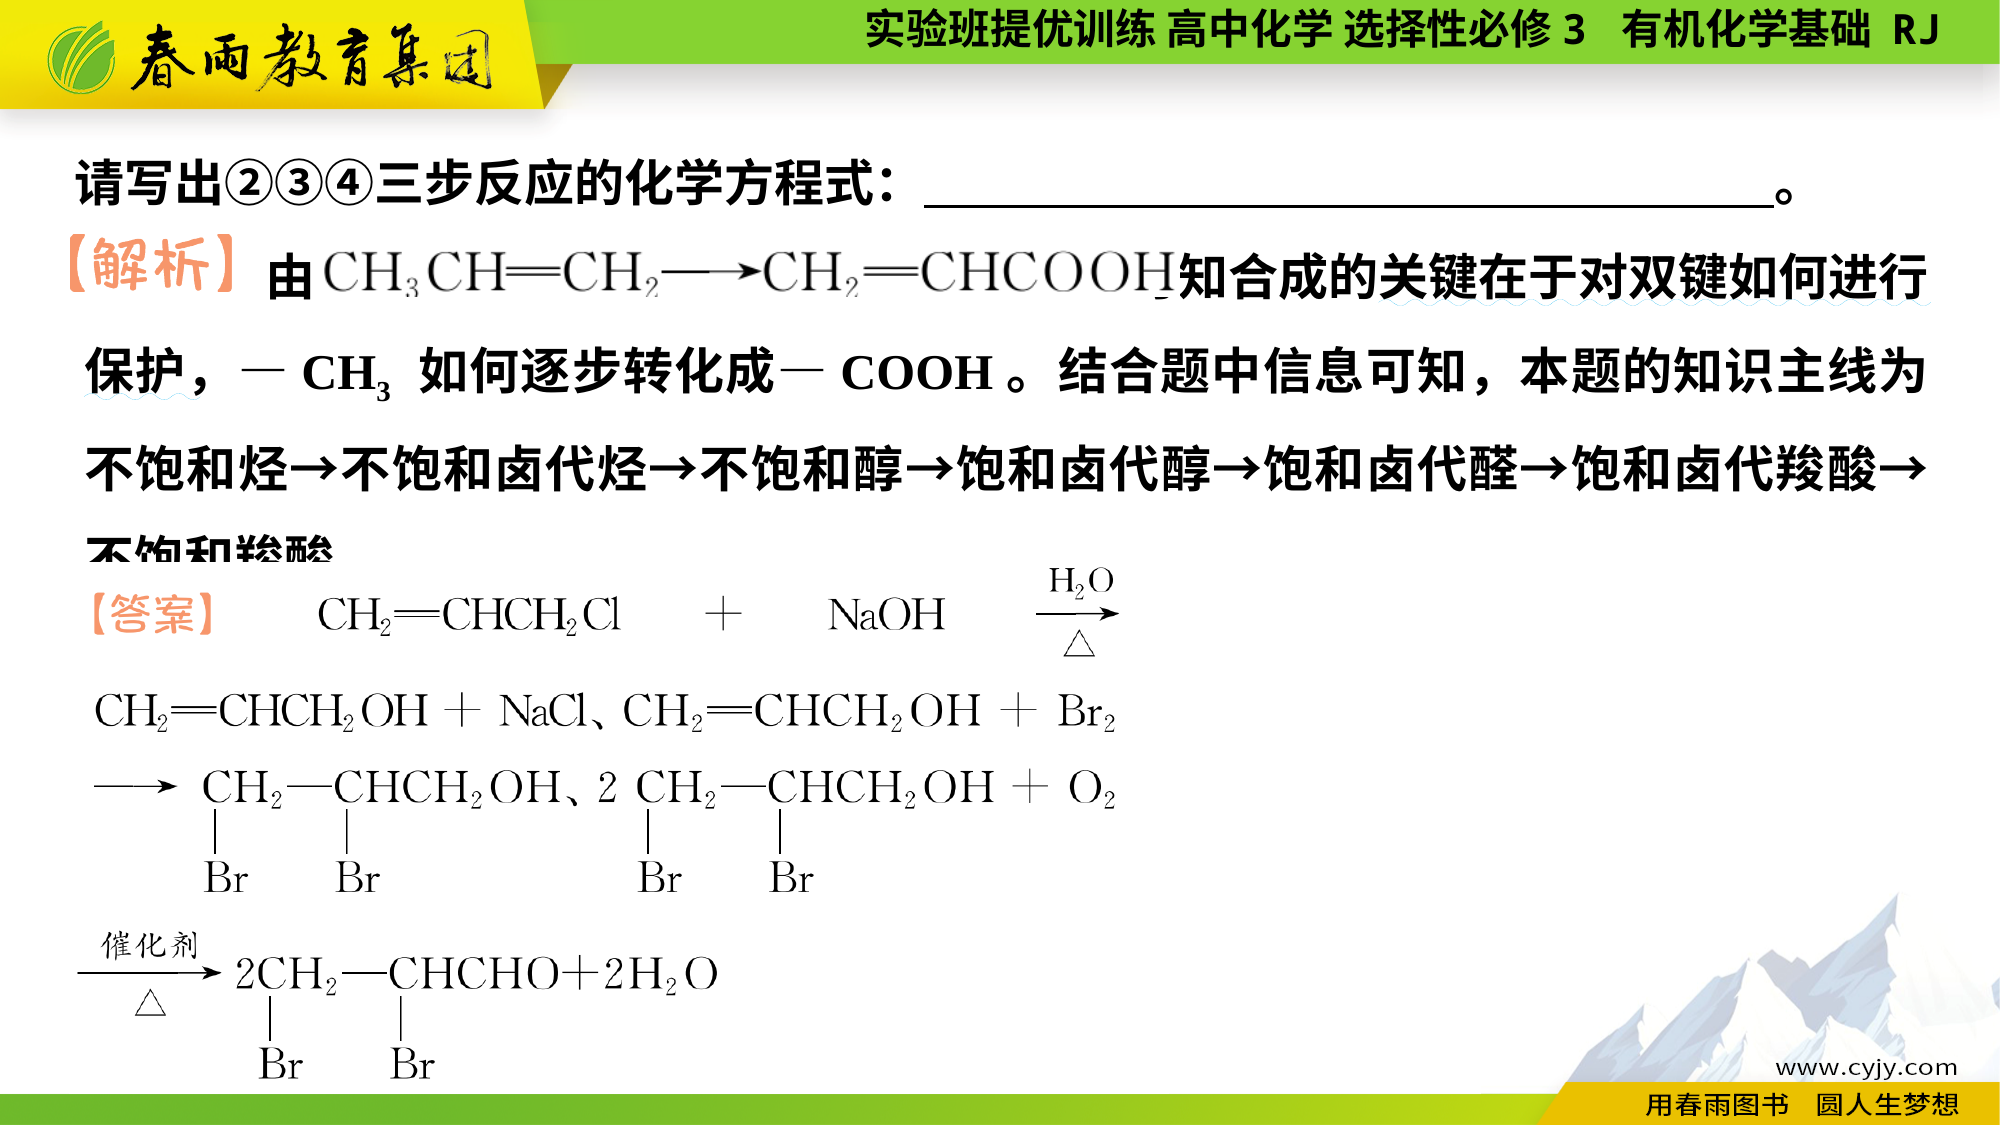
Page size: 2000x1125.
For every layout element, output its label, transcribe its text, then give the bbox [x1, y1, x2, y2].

text_box 由 可知合成的关键在于对双键如何进行保护，—CH3 如何逐步转化成—COOH。结合题中信息可知，本题的知识主线为不饱和烃→不饱和卤代烃→不饱和醇→饱和卤代醇→饱和卤代醛→饱和卤代羧酸→不饱和羧酸。 [69, 207, 1944, 595]
picture [0, 0, 2000, 1125]
list 请写出②③④三步反应的化学方程式： 。 [59, 113, 1944, 220]
